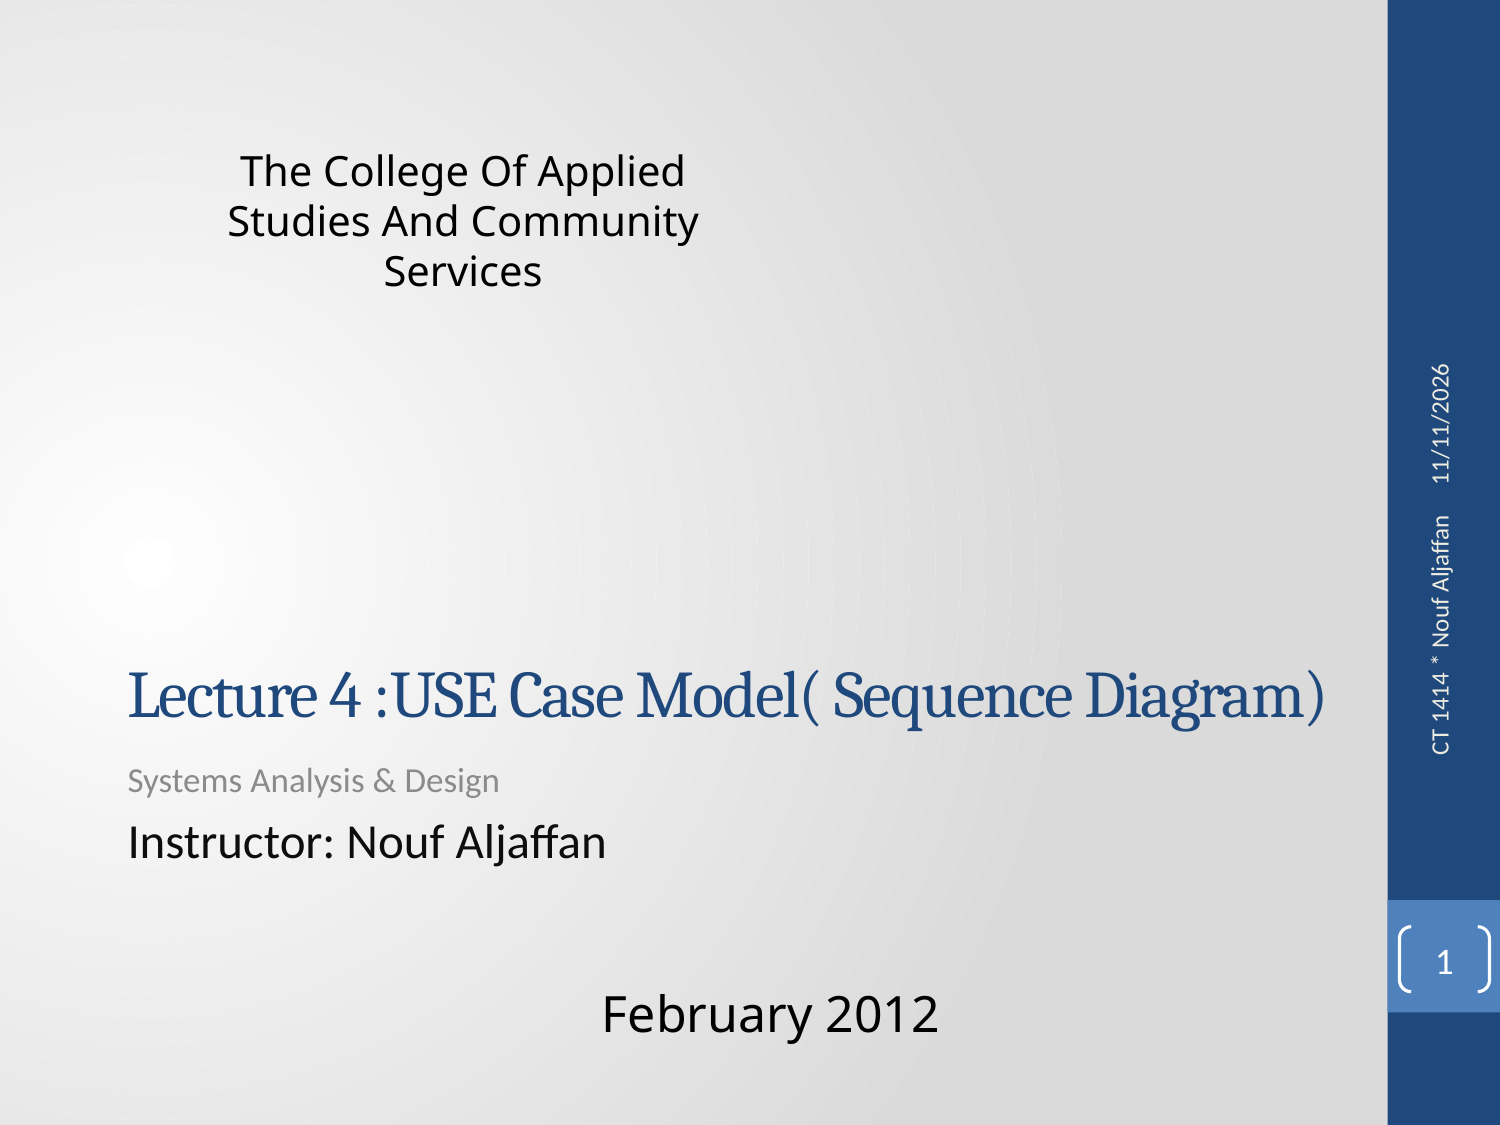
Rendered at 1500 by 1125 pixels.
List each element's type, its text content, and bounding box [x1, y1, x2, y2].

text_box February 2012 [437, 974, 1105, 1050]
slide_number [1408, 100, 1469, 500]
title Lecture 4 :USE Case Model( Sequence Diagram) [112, 312, 1350, 738]
subtitle Systems Analysis & Design Instructor: Nouf Aljaffan [112, 750, 1173, 925]
footer CT 1414 * Nouf Aljaffan [1408, 500, 1469, 889]
text_box The College Of Applied Studies And Community Services [187, 137, 739, 303]
slide_number 1 [1397, 925, 1492, 994]
